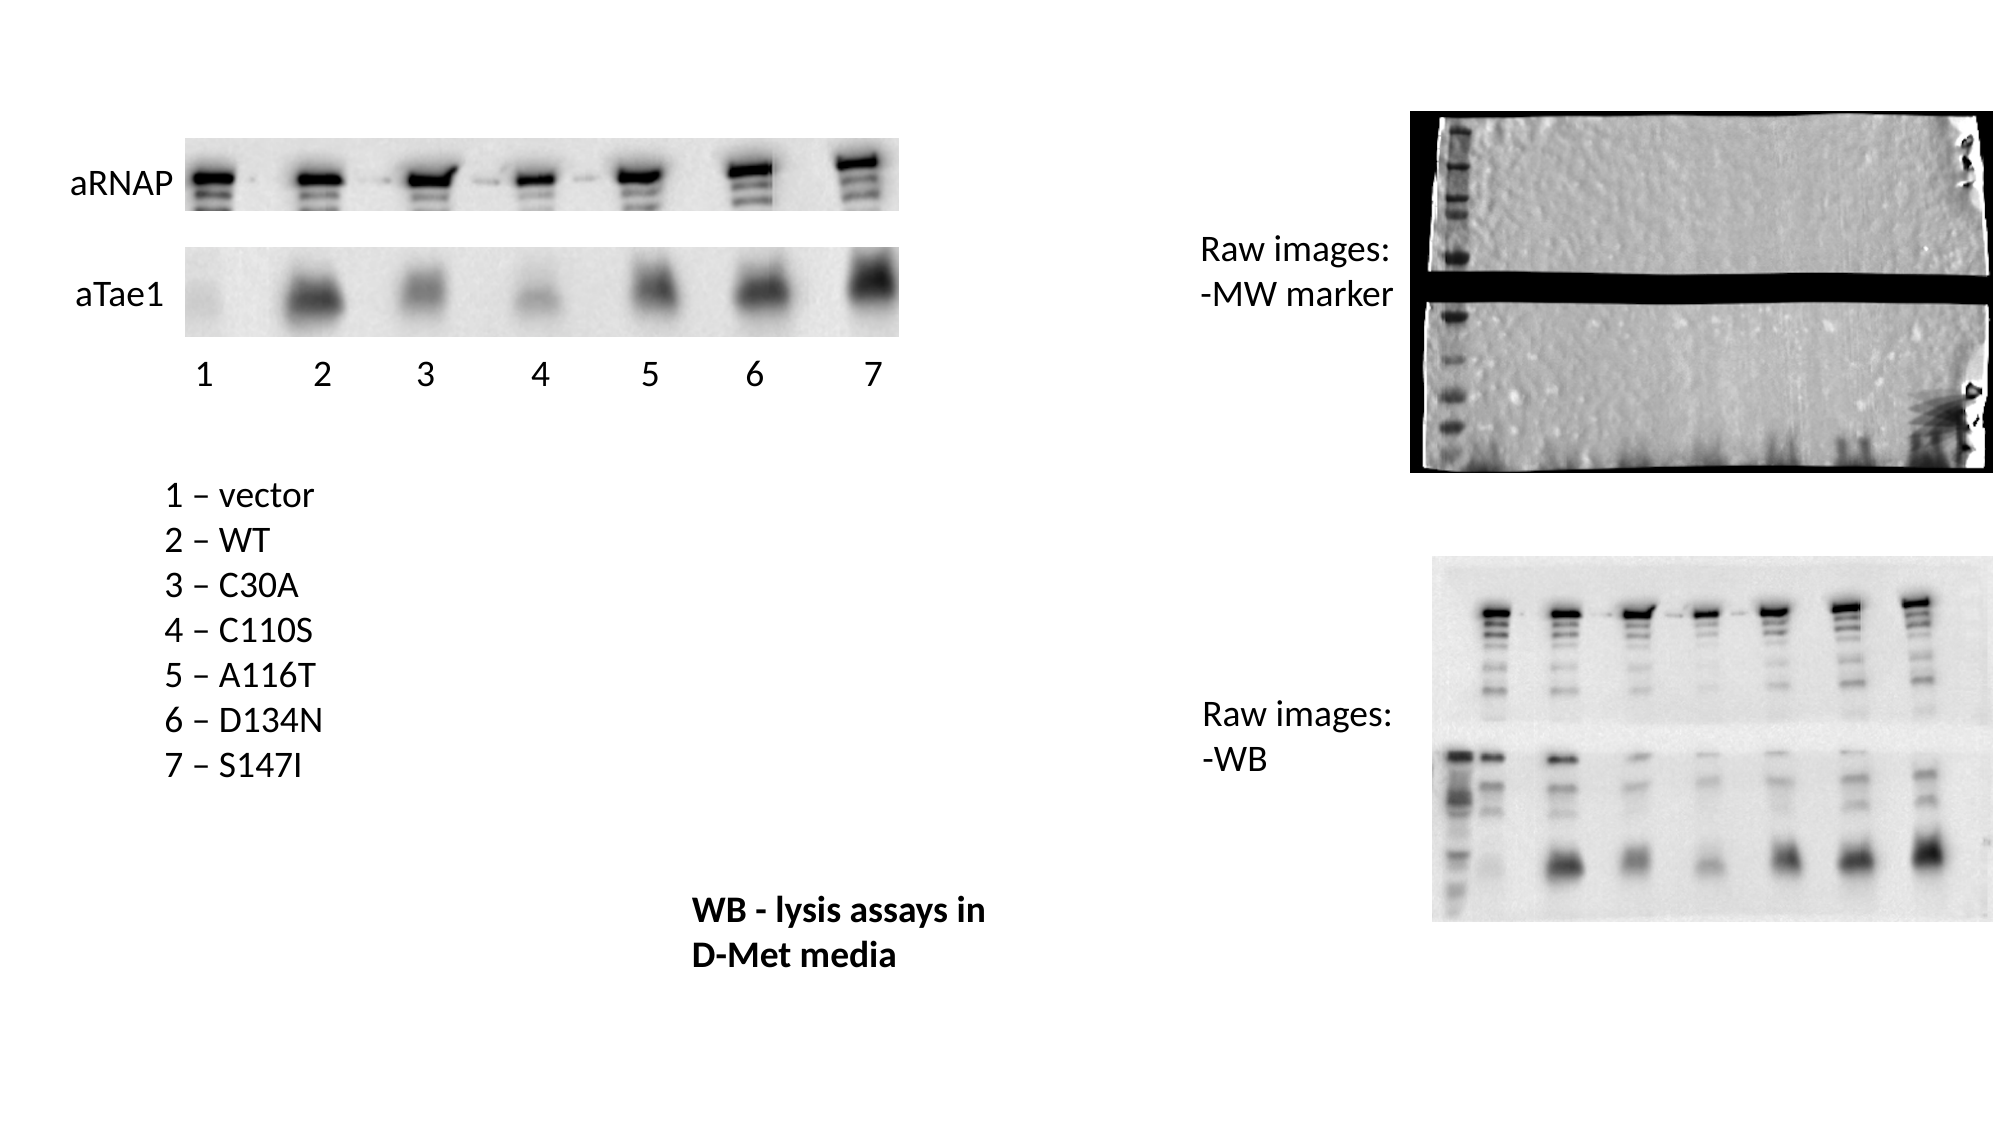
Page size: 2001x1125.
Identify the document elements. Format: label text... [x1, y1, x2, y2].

picture [185, 138, 899, 211]
text_box 1 [179, 341, 230, 402]
text_box 3 [401, 341, 451, 402]
text_box 1 – vector 2 – WT 3 – C30A 4 – C110S 5 – A116T 6 – D134N 7 – S147I [149, 462, 339, 792]
text_box 7 [849, 341, 899, 402]
text_box 5 [626, 341, 676, 402]
picture [185, 247, 899, 337]
text_box 6 [730, 341, 781, 402]
picture [1432, 556, 1993, 922]
text_box Raw images: -WB [1187, 681, 1408, 787]
text_box aRNAP [55, 150, 185, 211]
picture [1410, 111, 1993, 473]
text_box aTae1 [60, 261, 180, 322]
text_box 2 [298, 341, 348, 402]
text_box Raw images: -MW marker [1185, 216, 1410, 322]
text_box 4 [516, 341, 566, 402]
text_box WB - lysis assays in D-Met media [677, 877, 1010, 982]
